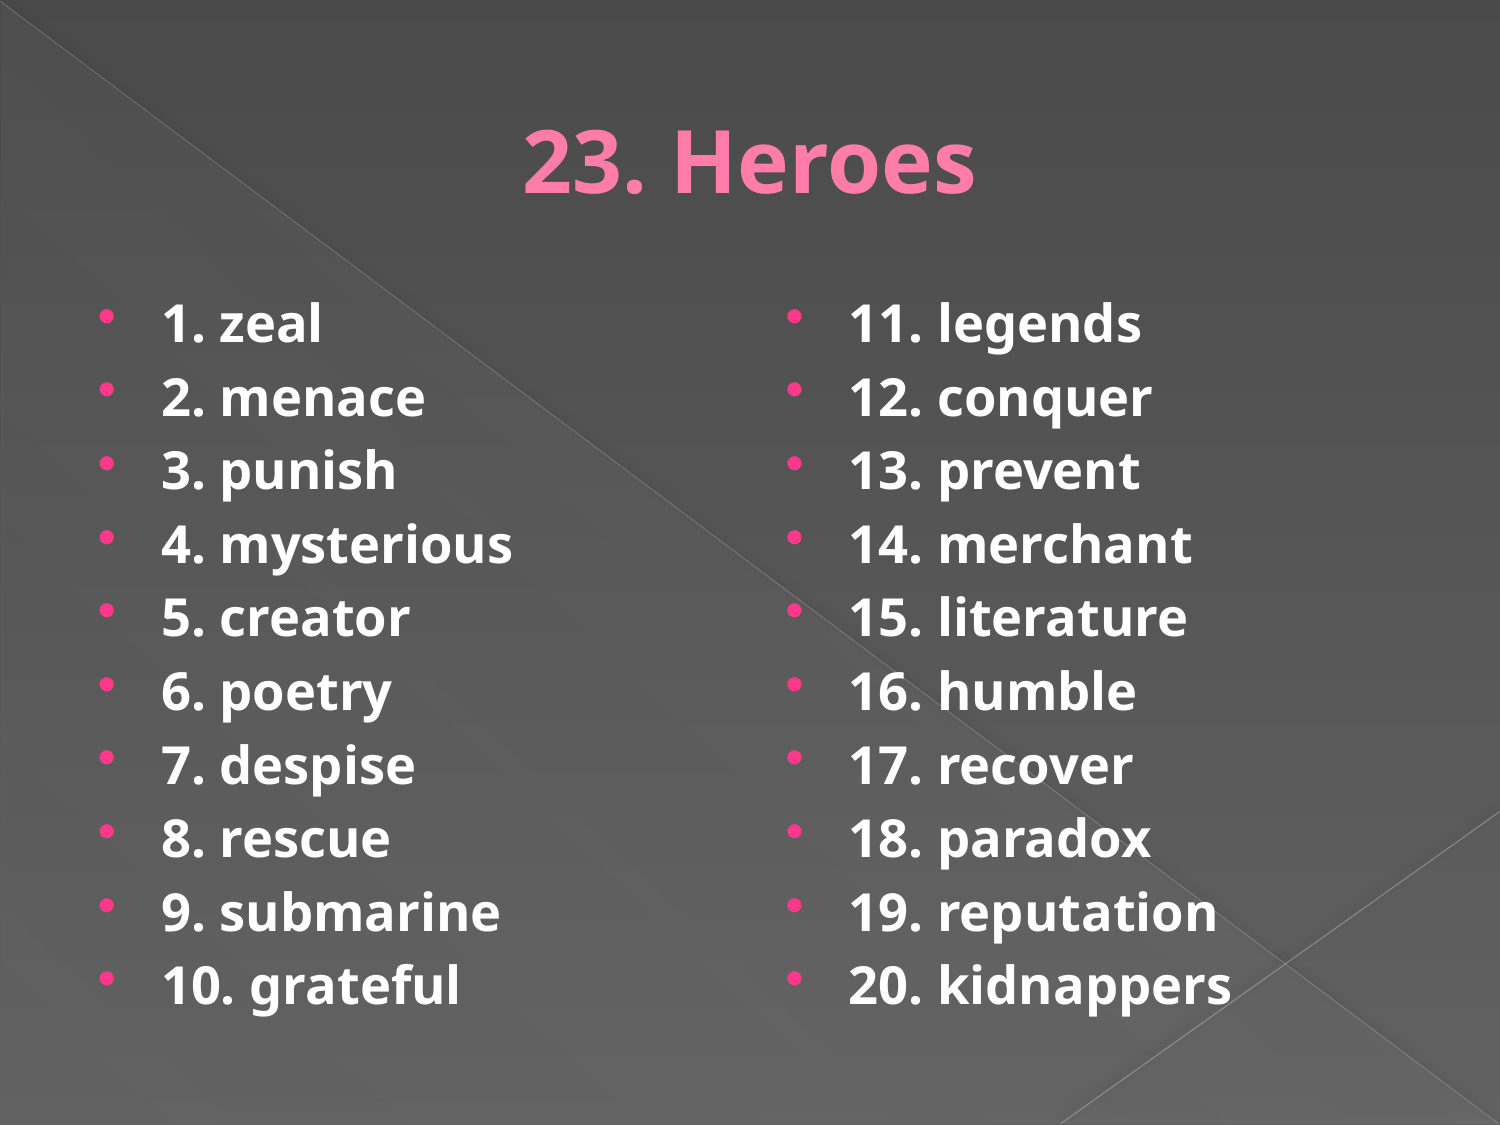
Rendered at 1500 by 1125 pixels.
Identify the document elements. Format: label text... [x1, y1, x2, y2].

list 1. zeal 2. menace 3. punish 4. mysterious 5. creator 6. poetry 7. despise 8. rescue 9. submarine 10. grateful [75, 282, 738, 1025]
title 23. Heroes [75, 43, 1425, 274]
list 11. legends 12. conquer 13. prevent 14. merchant 15. literature 16. humble 17. recover 18. paradox 19. reputation 20. kidnappers [762, 282, 1425, 1025]
